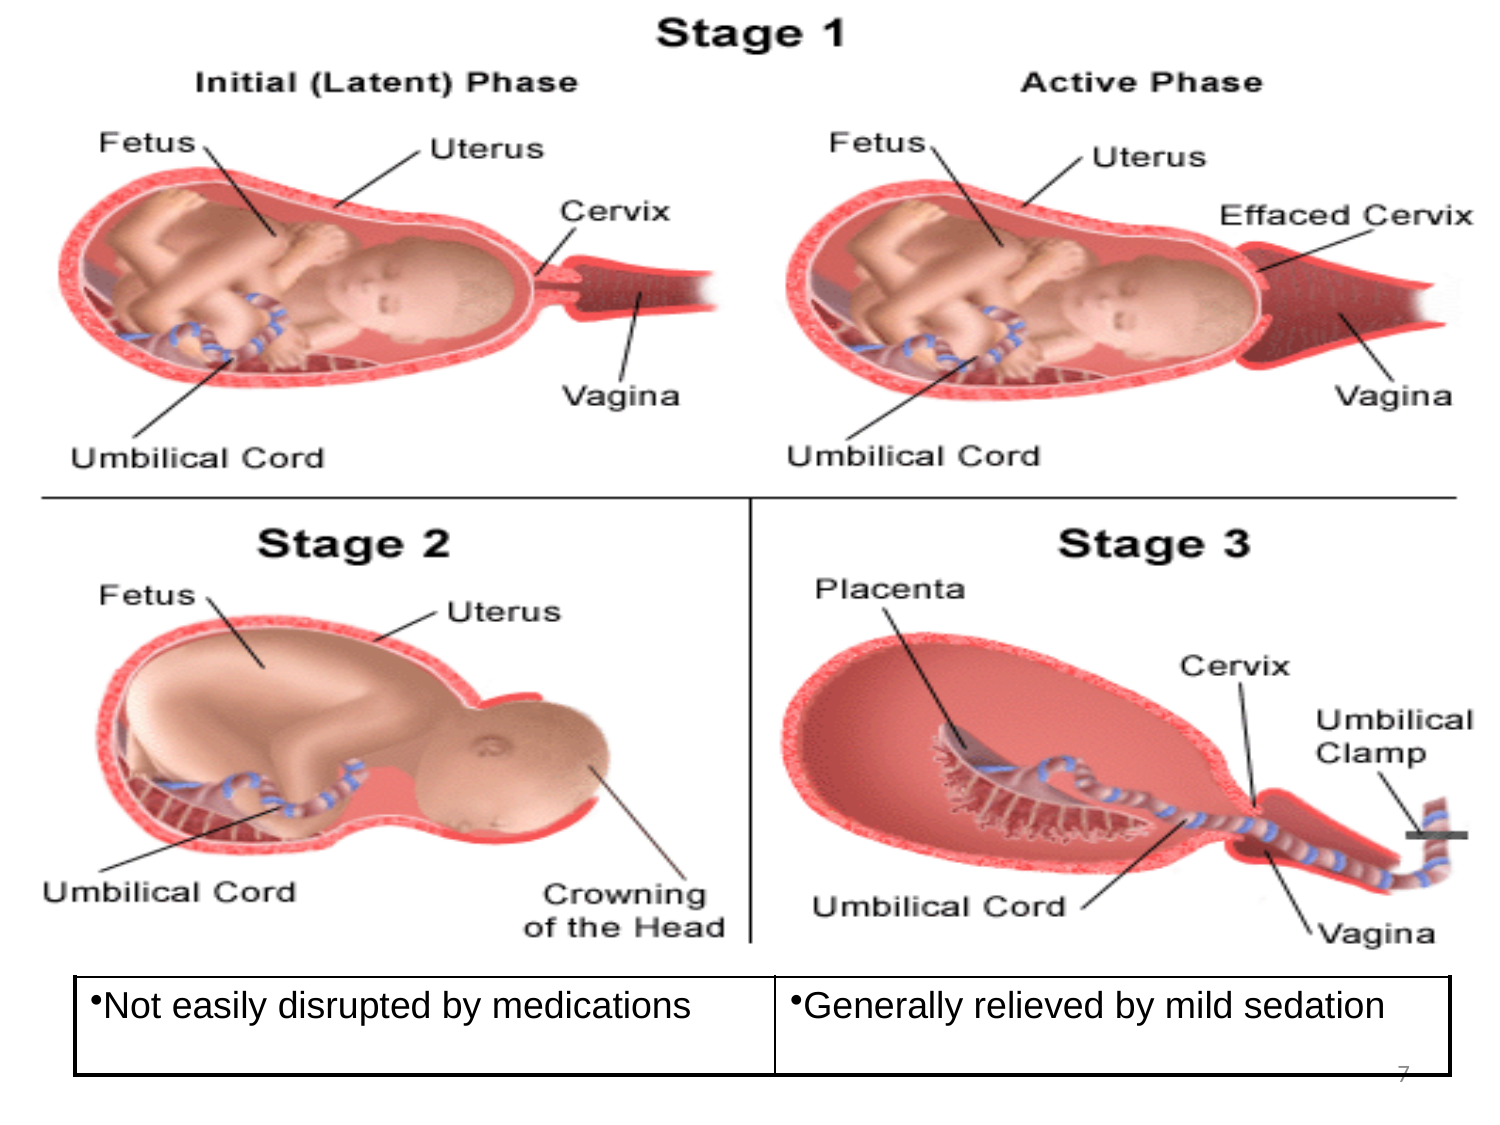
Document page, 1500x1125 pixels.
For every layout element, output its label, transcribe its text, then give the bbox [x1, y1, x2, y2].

slide_number 7 [1074, 1042, 1425, 1103]
table_cell Generally relieved by mild sedation [776, 984, 1448, 1073]
picture [0, 0, 1500, 976]
table_cell Not easily disrupted by medications [77, 984, 774, 1073]
